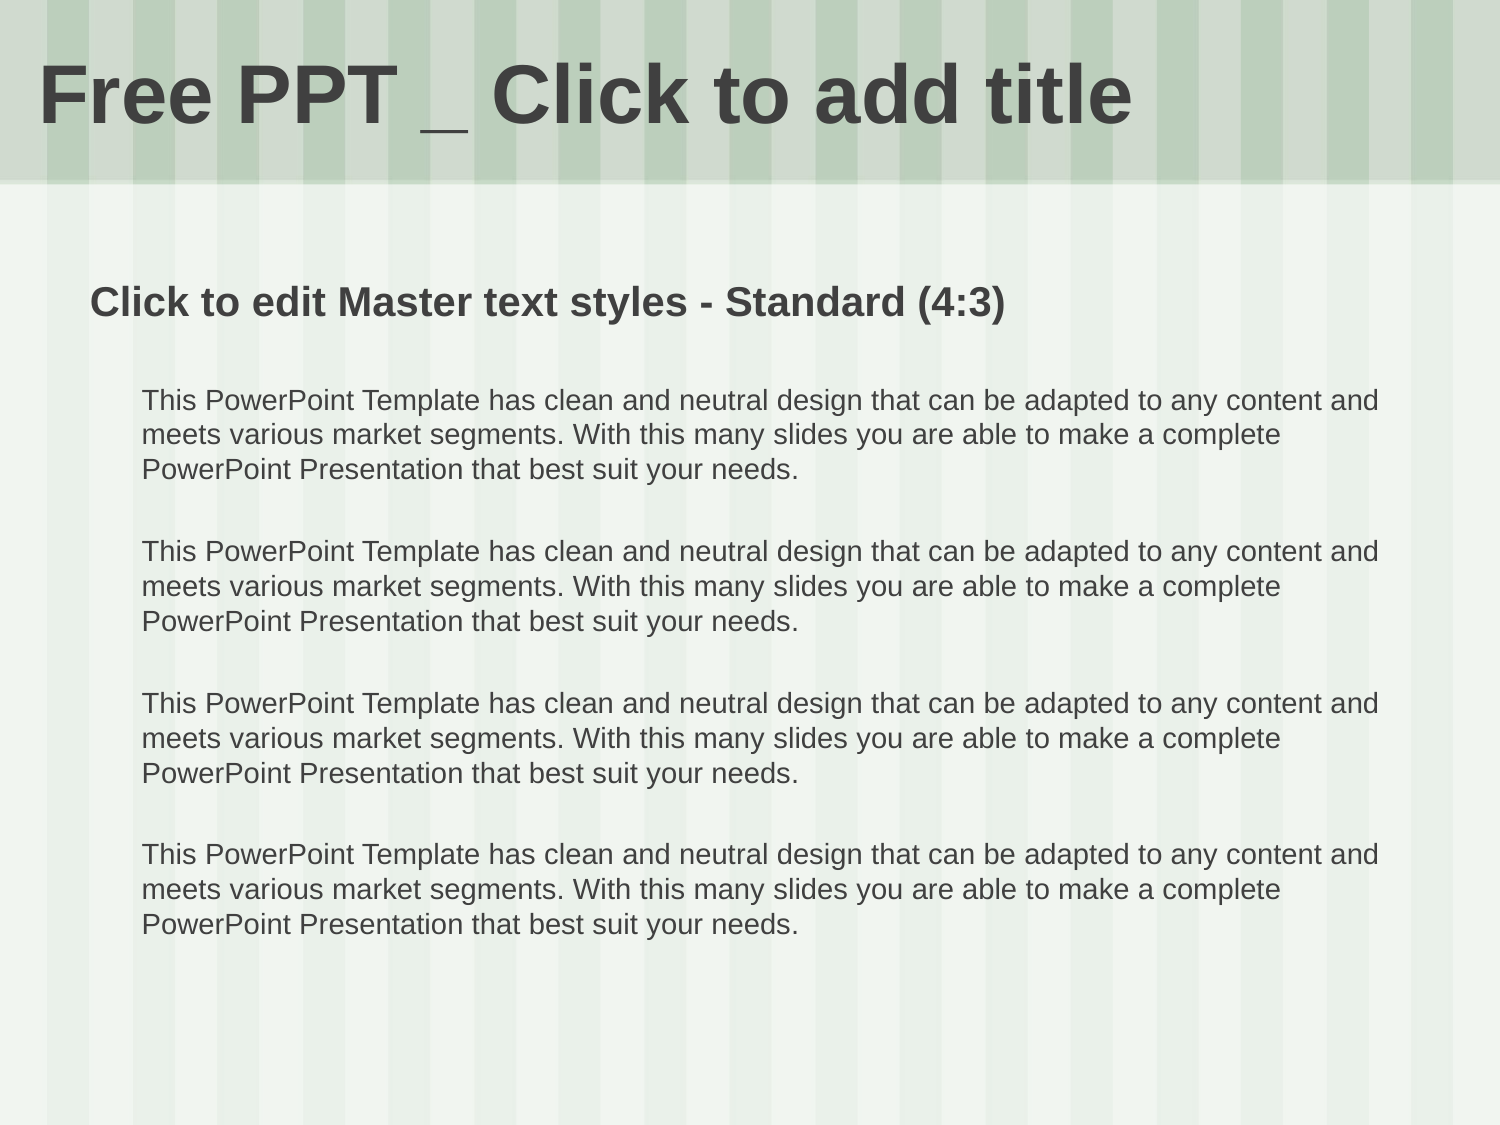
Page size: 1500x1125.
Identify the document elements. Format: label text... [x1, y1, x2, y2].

list This PowerPoint Template has clean and neutral design that can be adapted to any content and meets various market segments. With this many slides you are able to make a complete PowerPoint Presentation that best suit your needs. This PowerPoint Template has clean and neutral design that can be adapted to any content and meets various market segments. With this many slides you are able to make a complete PowerPoint Presentation that best suit your needs. This PowerPoint Template has clean and neutral design that can be adapted to any content and meets various market segments. With this many slides you are able to make a complete PowerPoint Presentation that best suit your needs. This PowerPoint Template has clean and neutral design that can be adapted to any content and meets various market segments. With this many slides you are able to make a complete PowerPoint Presentation that best suit your needs. [76, 373, 1427, 965]
title Free PPT _ Click to add title [0, 2, 1500, 179]
list Click to edit Master text styles - Standard (4:3) [75, 262, 1425, 339]
picture [0, 179, 1500, 184]
